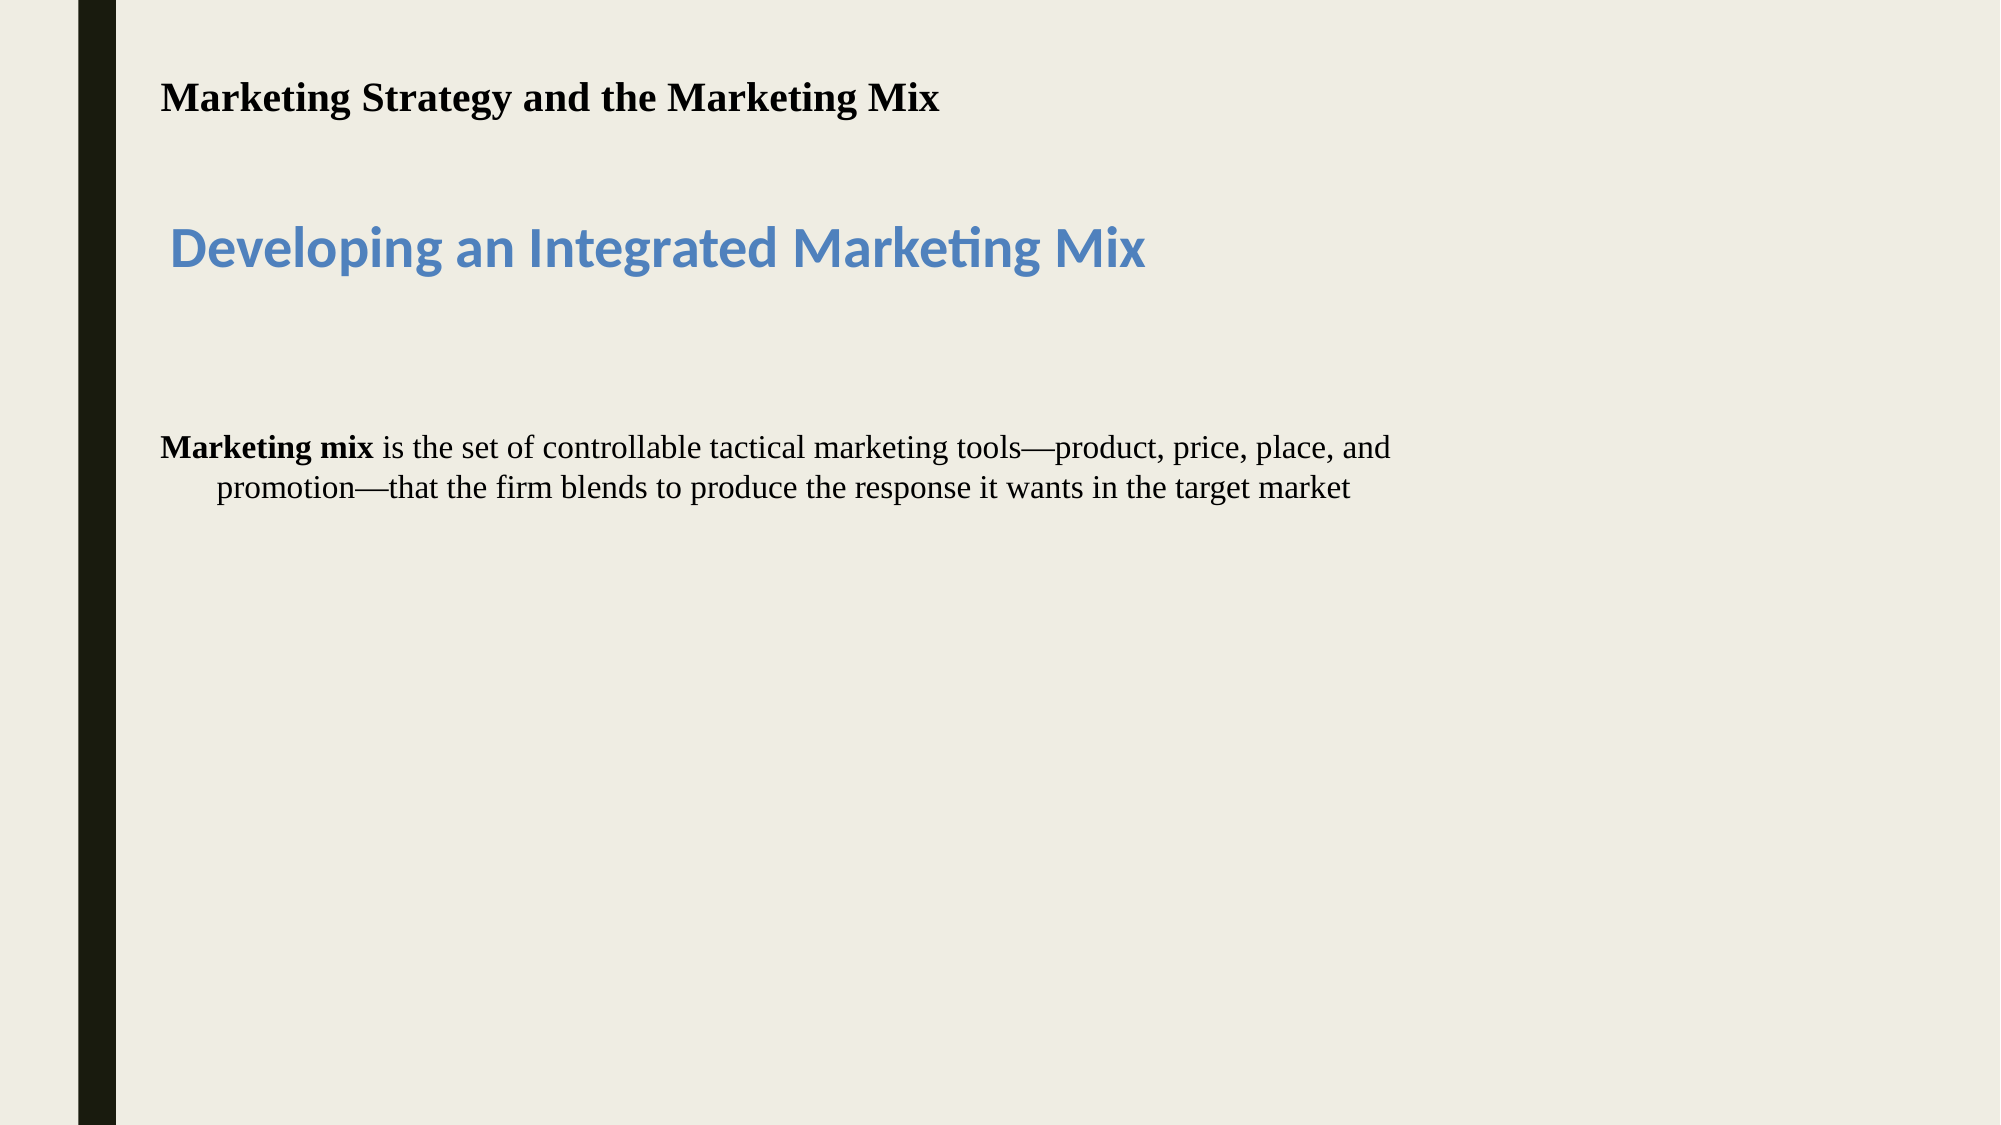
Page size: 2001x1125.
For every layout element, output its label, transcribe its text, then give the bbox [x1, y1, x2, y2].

text_box Marketing mix is the set of controllable tactical marketing tools—product, price, place, and promotion—that the firm blends to produce the response it wants in the target market [145, 417, 1445, 513]
title Marketing Strategy and the Marketing Mix [145, 68, 1424, 192]
text_box Developing an Integrated Marketing Mix [0, 209, 1359, 273]
